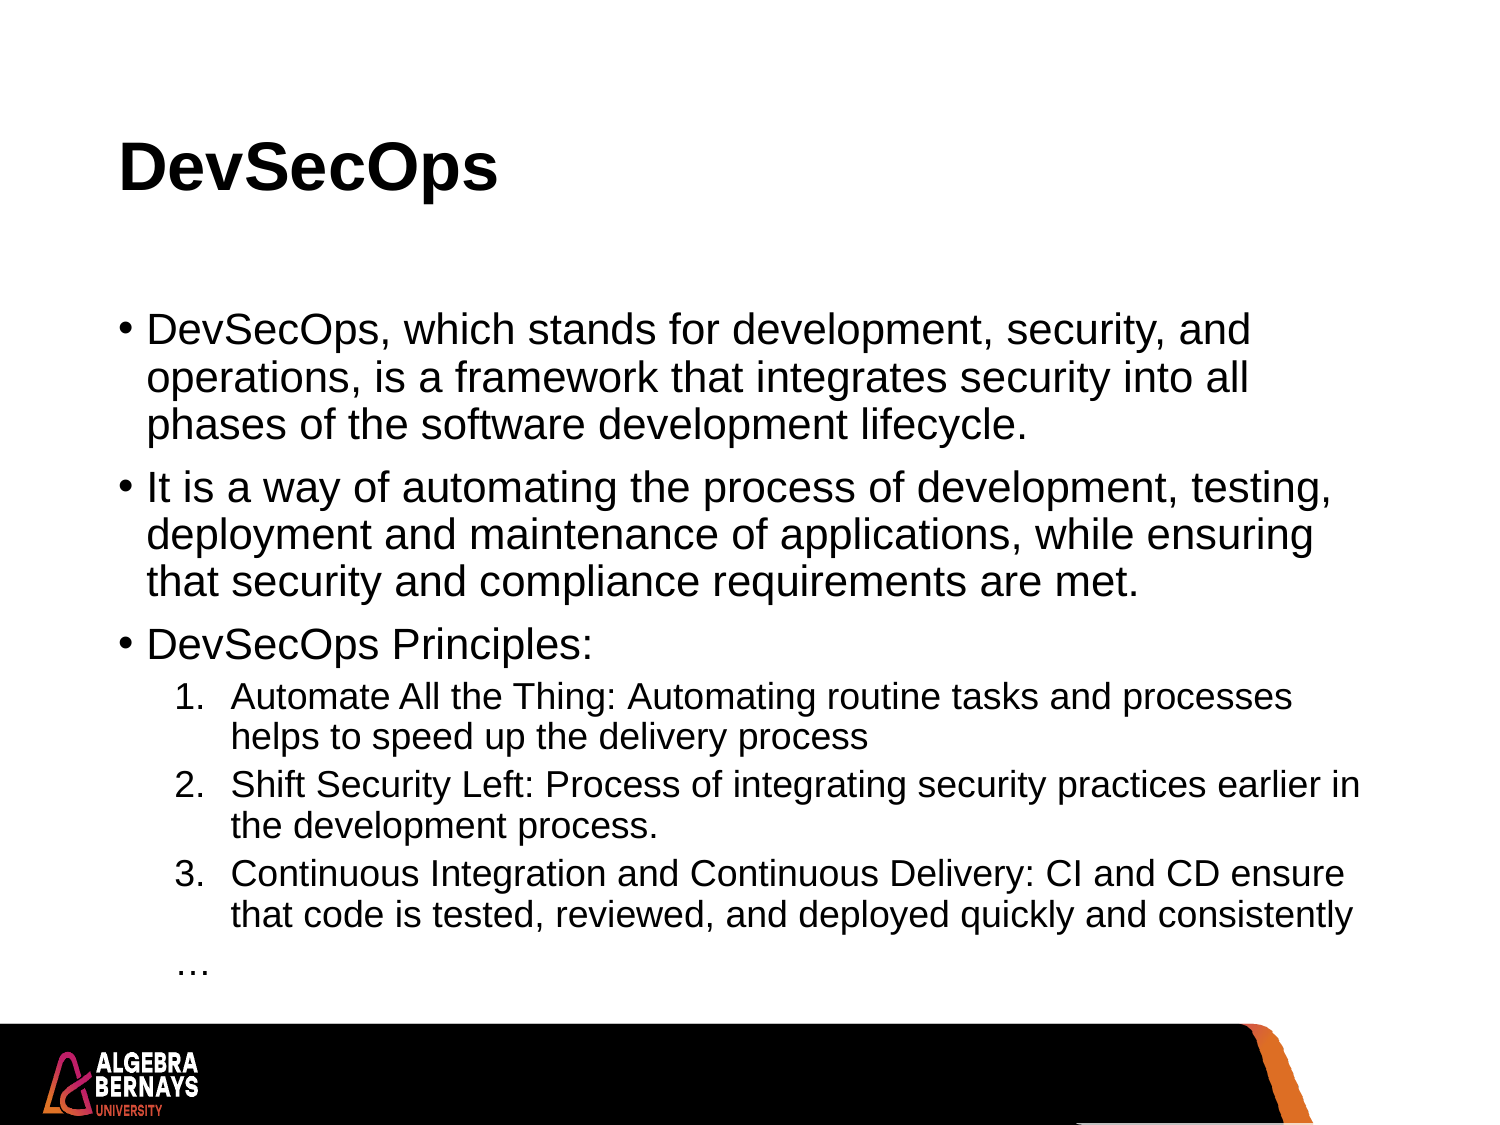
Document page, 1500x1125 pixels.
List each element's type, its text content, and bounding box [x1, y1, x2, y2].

picture [0, 1023, 1468, 1125]
list DevSecOps, which stands for development, security, and operations, is a framework that integrates security into all phases of the software development lifecycle. It is a way of automating the process of development, testing, deployment and maintenance of applications, while ensuring that security and compliance requirements are met. DevSecOps Principles: Automate All the Thing: Automating routine tasks and processes helps to speed up the delivery process Shift Security Left: Process of integrating security practices earlier in the development process. Continuous Integration and Continuous Delivery: CI and CD ensure that code is tested, reviewed, and deployed quickly and consistently … [103, 299, 1397, 1014]
title DevSecOps [103, 59, 1397, 278]
